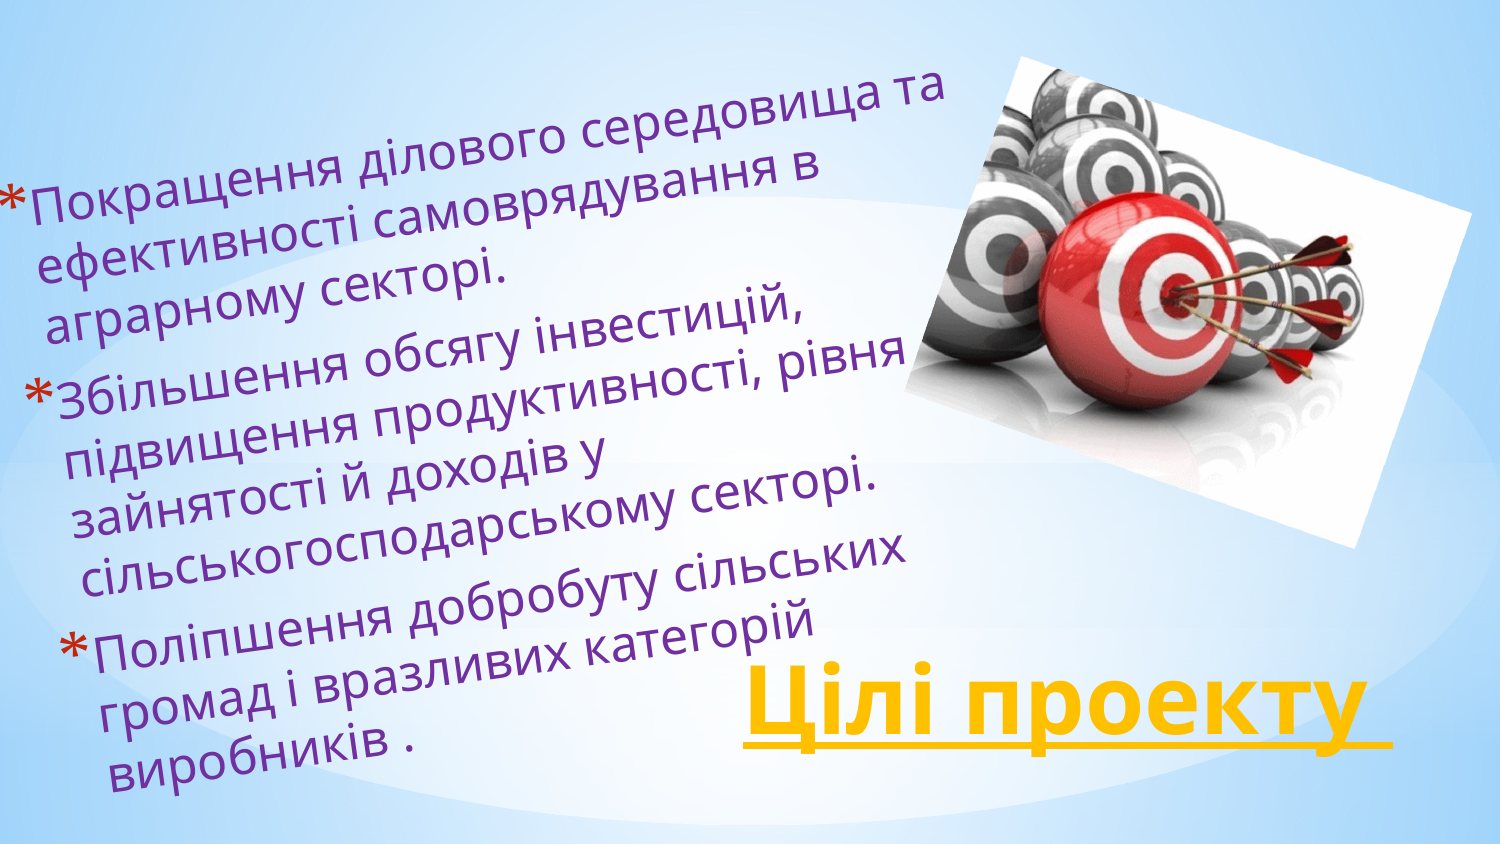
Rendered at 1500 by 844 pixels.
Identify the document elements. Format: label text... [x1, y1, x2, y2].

list Покращення ділового середовища та ефективності самоврядування в аграрному секторі. Збільшення обсягу інвестицій, підвищення продуктивності, рівня зайнятості й доходів у сільськогосподарському секторі. Поліпшення добробуту сільських громад і вразливих категорій виробників . [0, 32, 1016, 601]
title Цілі проекту [608, 631, 1408, 844]
picture [905, 57, 1471, 548]
